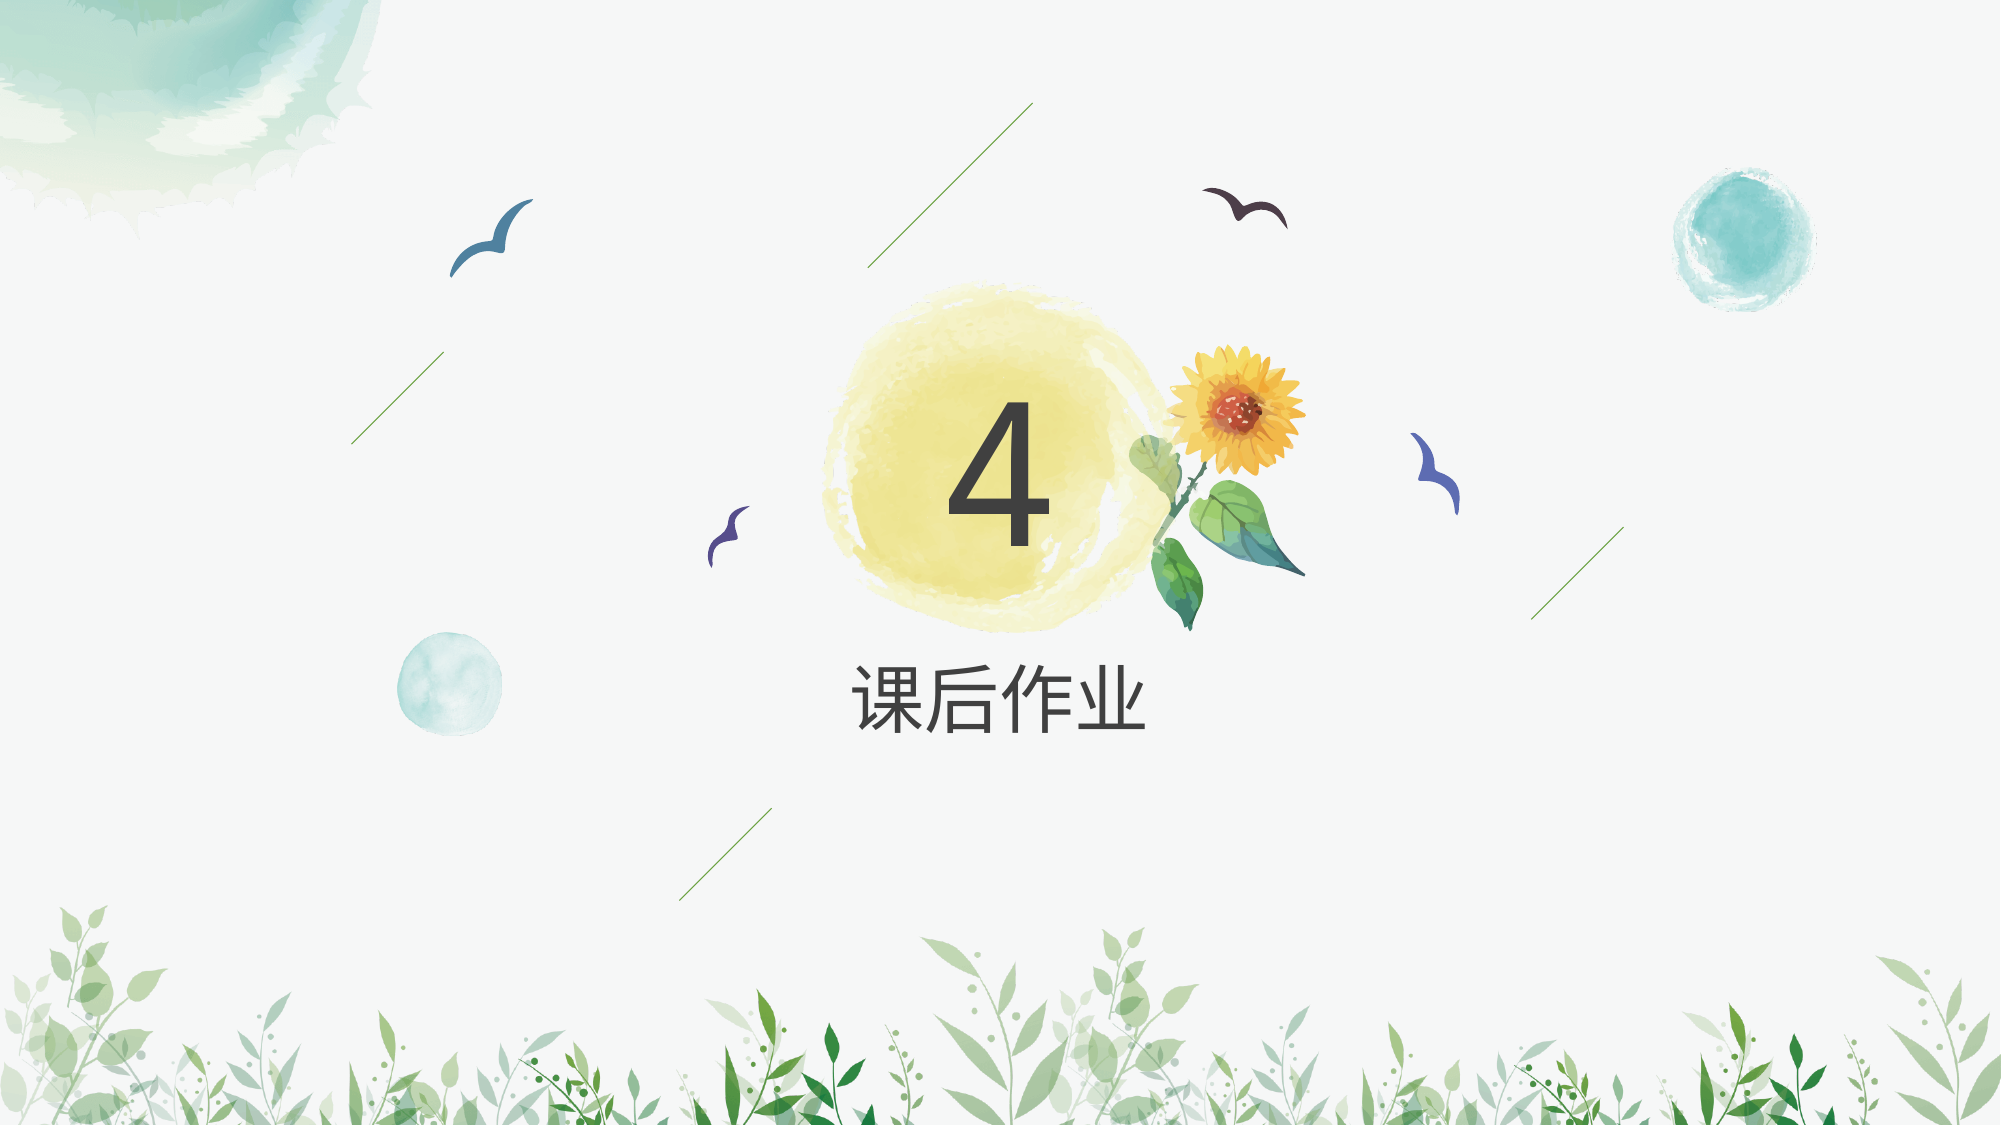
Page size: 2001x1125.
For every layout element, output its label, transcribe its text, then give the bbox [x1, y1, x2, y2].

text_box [679, 808, 772, 901]
text_box 课后作业 [589, 645, 1411, 750]
text_box [449, 199, 534, 278]
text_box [1531, 527, 1624, 620]
picture [820, 279, 1180, 634]
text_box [1119, 347, 1330, 635]
text_box [1410, 432, 1460, 516]
picture [0, 0, 395, 240]
picture [1670, 166, 1817, 312]
picture [397, 632, 502, 736]
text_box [867, 102, 1033, 268]
text_box [707, 505, 750, 568]
picture [0, 905, 2001, 1125]
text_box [351, 351, 444, 445]
text_box [1202, 187, 1288, 230]
